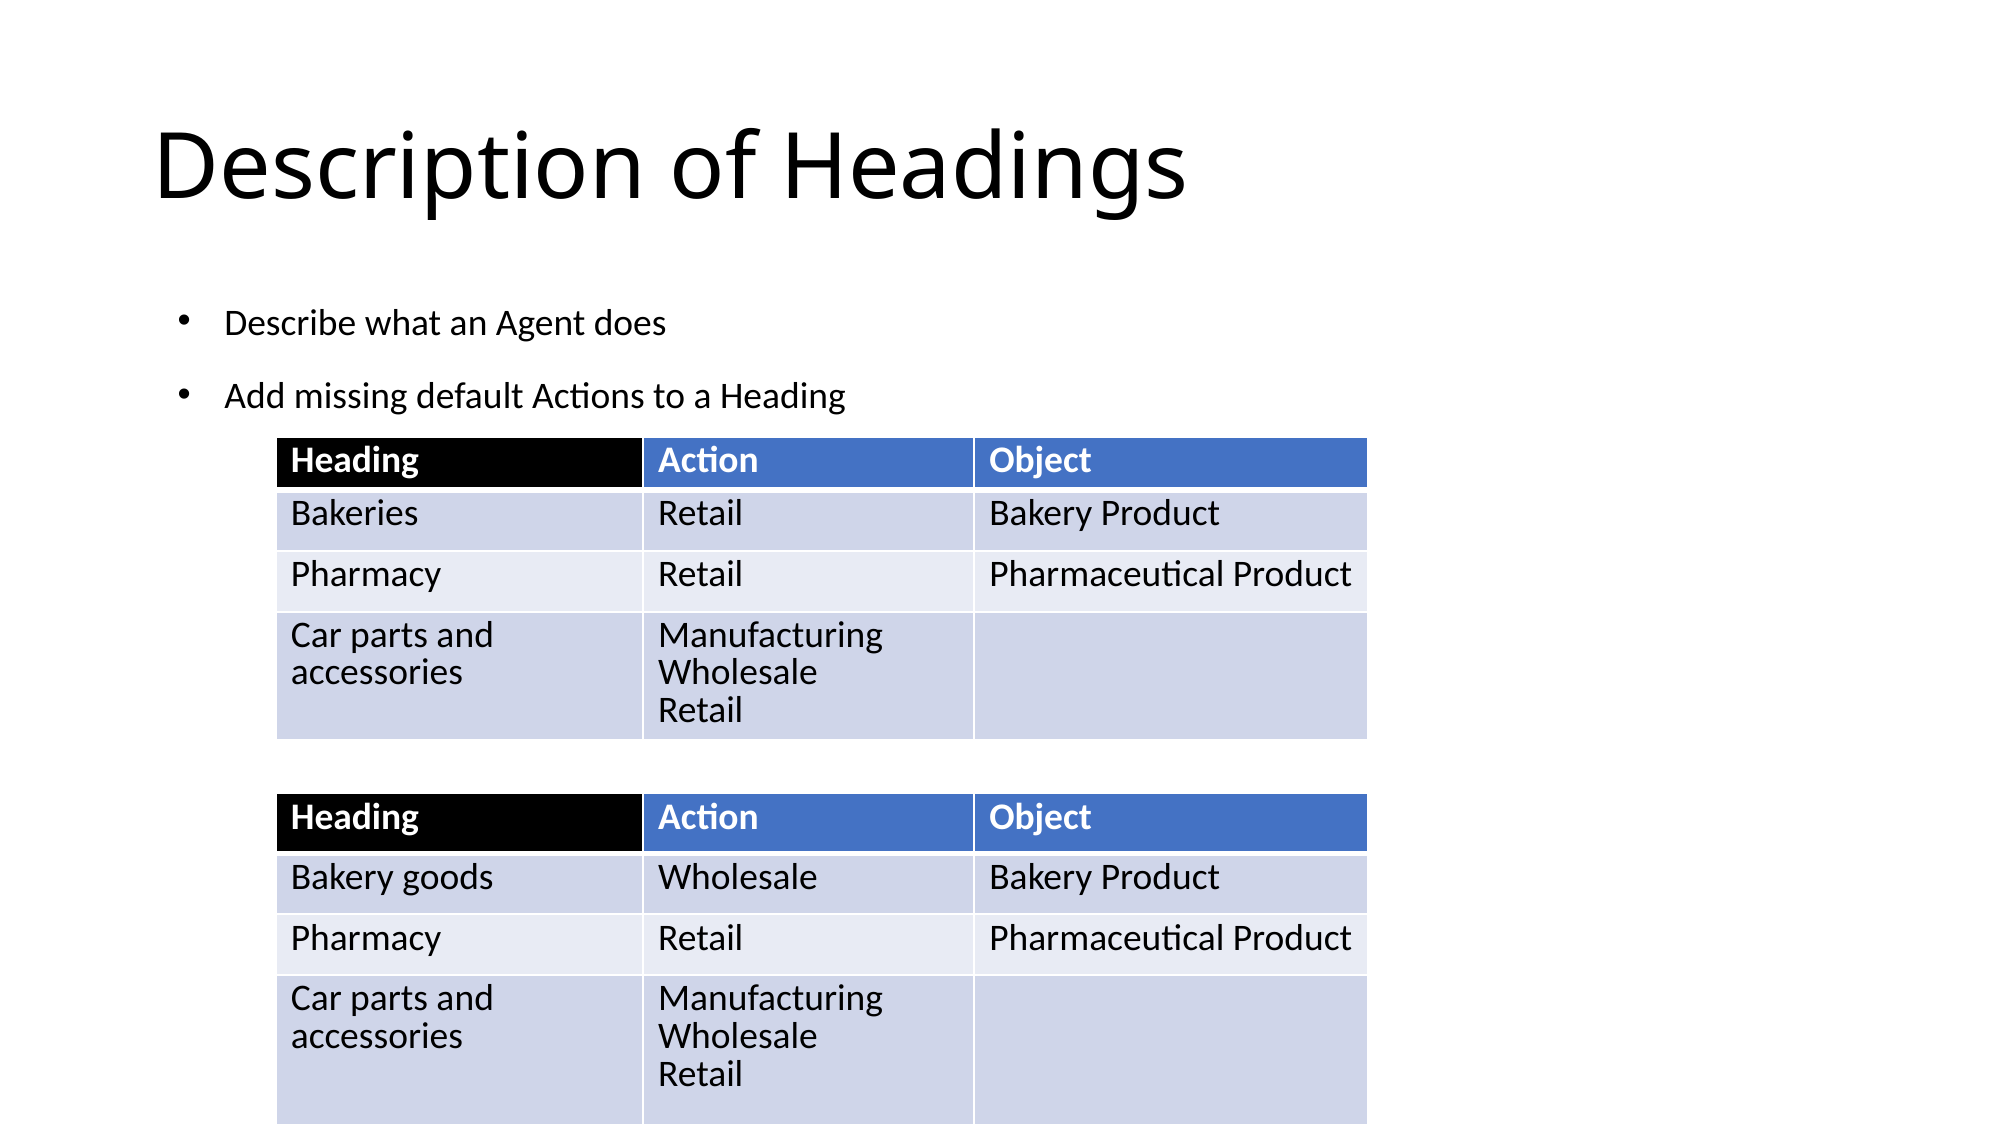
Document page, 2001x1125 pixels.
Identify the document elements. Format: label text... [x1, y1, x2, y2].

text_box Describe what an Agent does [162, 290, 1421, 350]
table_cell Retail [644, 493, 973, 550]
table_header Object [975, 438, 1367, 487]
table_cell [975, 976, 1367, 1124]
table_cell Bakery Product [975, 856, 1367, 913]
table_cell Pharmaceutical Product [975, 552, 1367, 611]
table_cell Bakery goods [277, 856, 642, 913]
text_box Add missing default Actions to a Heading [162, 363, 1421, 424]
table_cell Retail [644, 915, 973, 974]
table_header Action [644, 438, 973, 487]
table_cell Car parts and accessories [277, 976, 642, 1124]
table_cell Car parts and accessories [277, 613, 642, 739]
table_cell Pharmacy [277, 915, 642, 974]
table_cell Pharmacy [277, 552, 642, 611]
table_header Heading [277, 794, 642, 851]
table_header Object [975, 794, 1367, 851]
table_cell Retail [644, 552, 973, 611]
table_cell Manufacturing Wholesale Retail [644, 613, 973, 739]
table_cell Bakeries [277, 493, 642, 550]
table_cell Wholesale [644, 856, 973, 913]
title Description of Headings [137, 59, 1863, 278]
table_cell Pharmaceutical Product [975, 915, 1367, 974]
table_cell [975, 613, 1367, 739]
table_header Action [644, 794, 973, 851]
table_cell Bakery Product [975, 493, 1367, 550]
table_header Heading [277, 438, 642, 487]
table_cell Manufacturing Wholesale Retail [644, 976, 973, 1124]
